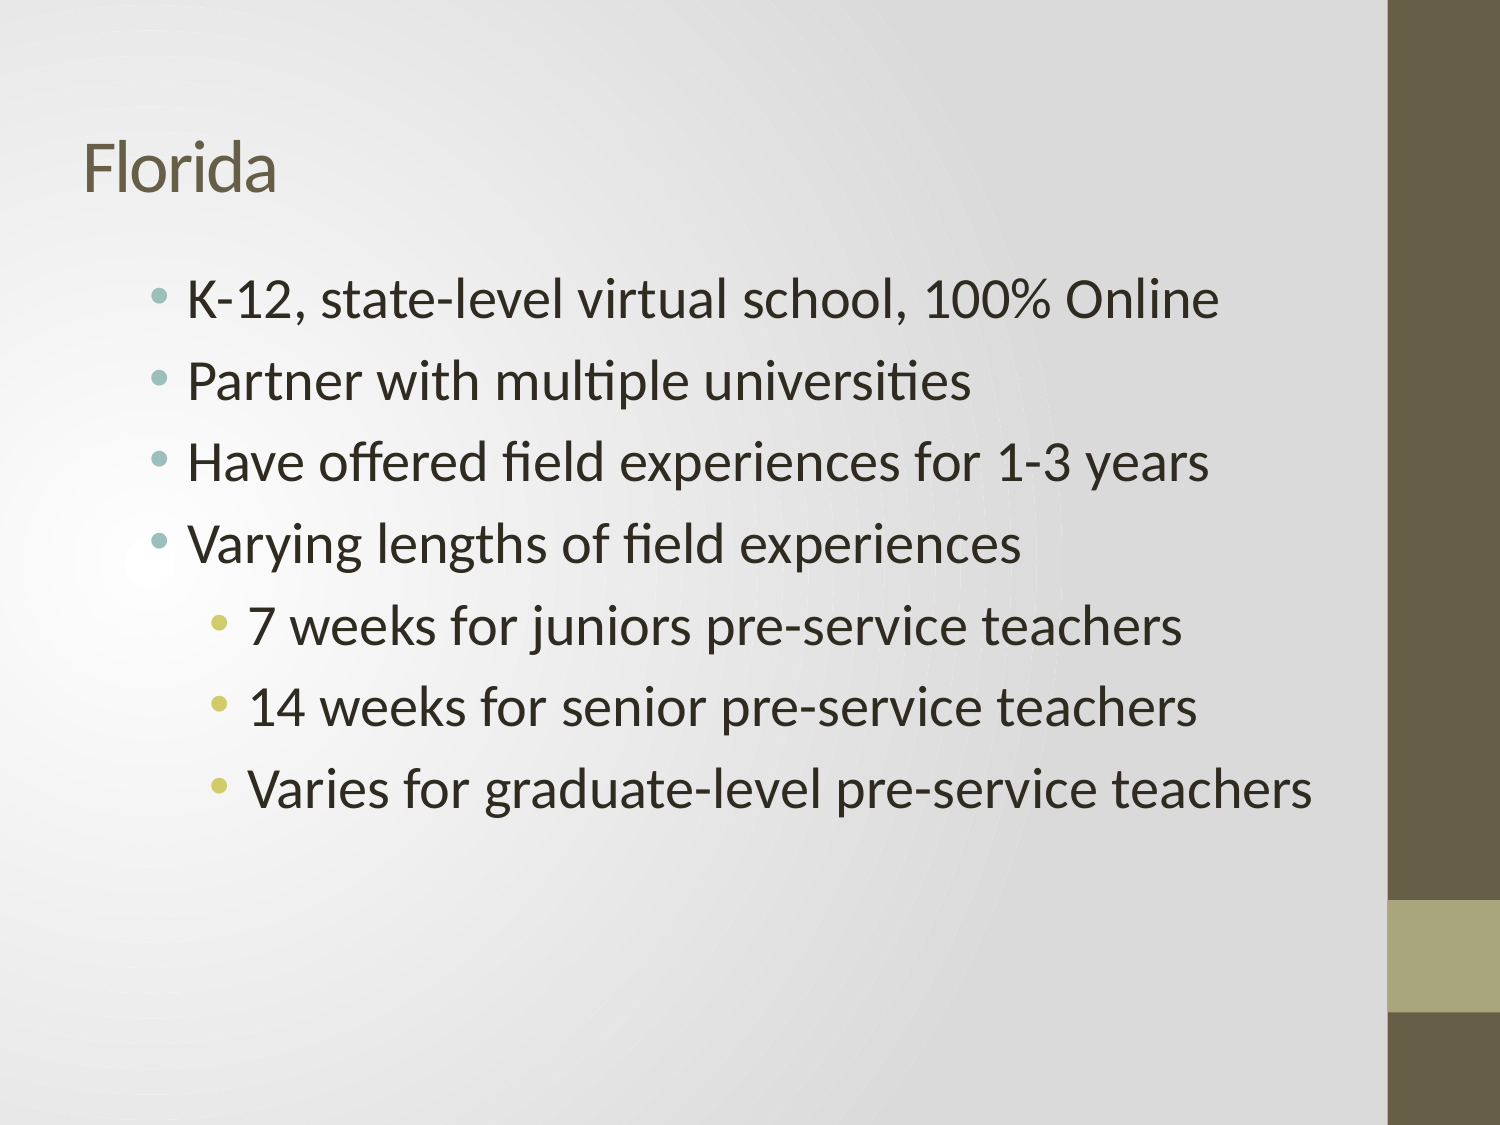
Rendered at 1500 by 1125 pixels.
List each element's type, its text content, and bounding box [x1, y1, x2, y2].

title Florida [67, 75, 1292, 250]
list K-12, state-level virtual school, 100% Online Partner with multiple universities Have offered field experiences for 1-3 years Varying lengths of field experiences 7 weeks for juniors pre-service teachers 14 weeks for senior pre-service teachers Varies for graduate-level pre-service teachers [67, 252, 1342, 1003]
